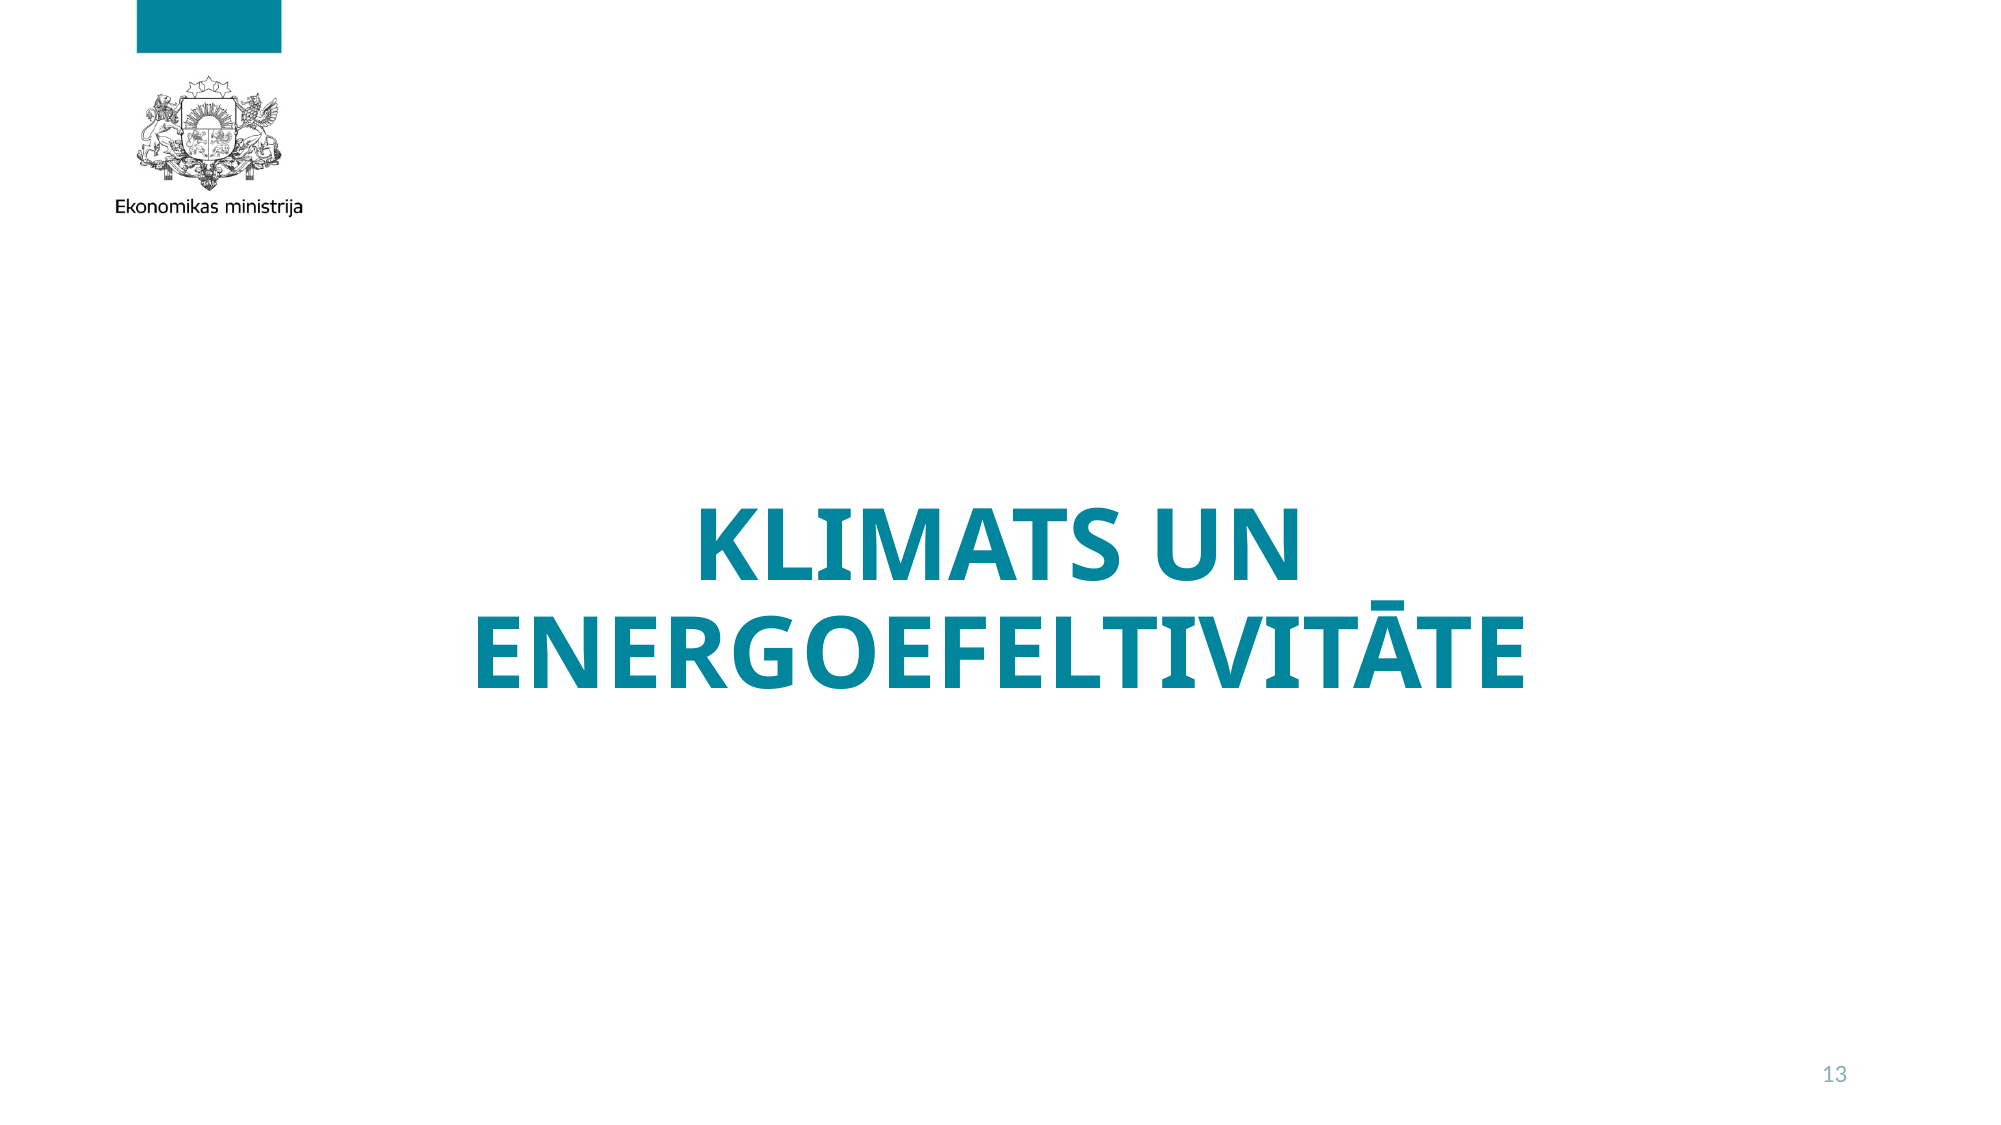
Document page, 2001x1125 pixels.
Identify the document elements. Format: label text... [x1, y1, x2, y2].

list KLIMATS UN ENERGOEFELTIVITĀTE [137, 487, 1863, 1014]
picture [64, 0, 354, 322]
slide_number 13 [1412, 1042, 1863, 1103]
